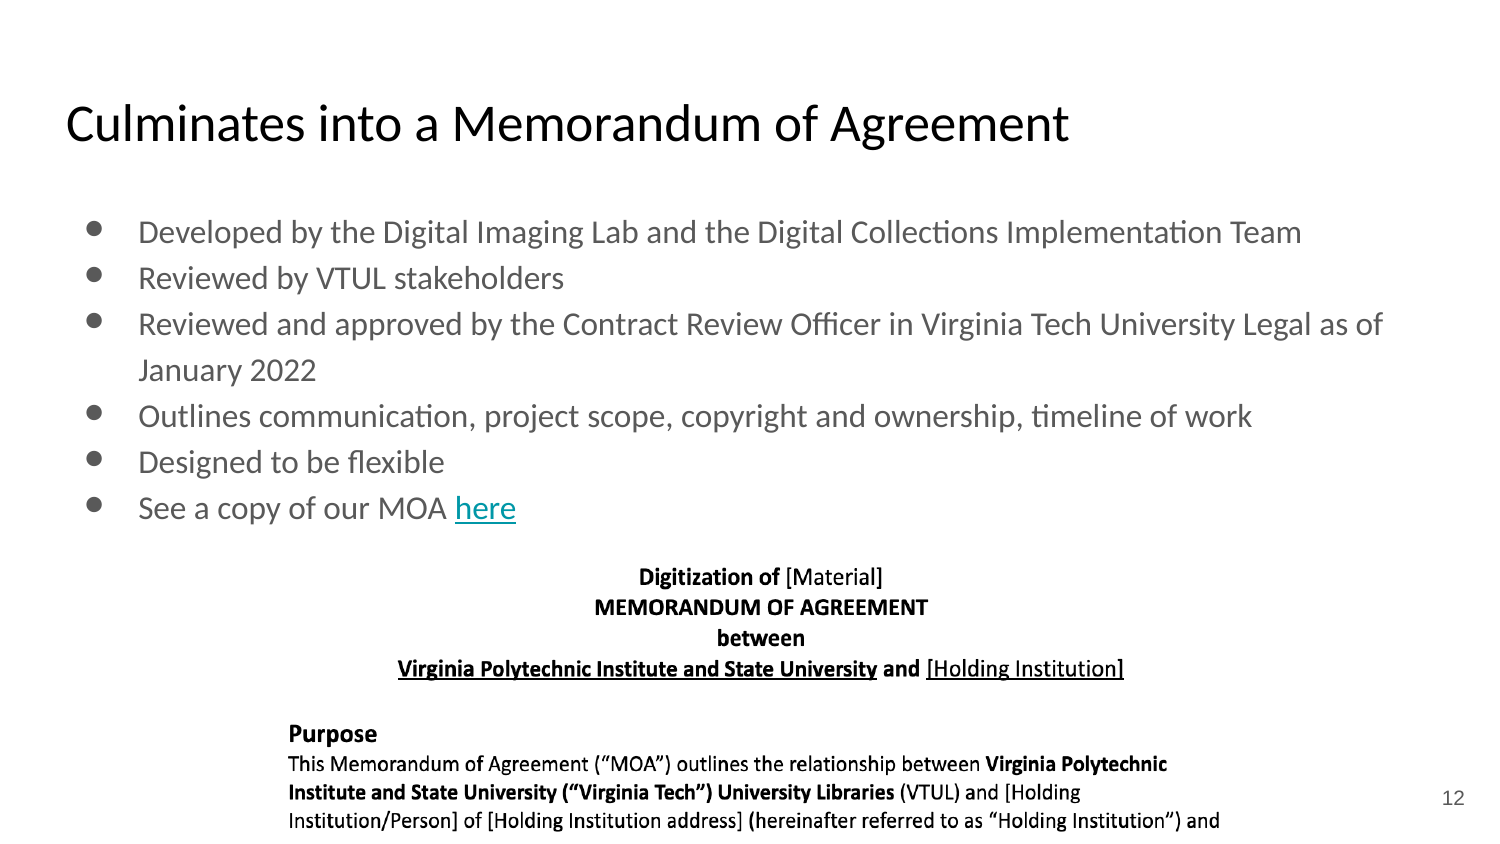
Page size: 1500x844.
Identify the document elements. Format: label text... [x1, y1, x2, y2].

title Culminates into a Memorandum of Agreement [51, 72, 1449, 167]
list Developed by the Digital Imaging Lab and the Digital Collections Implementation Team Reviewed by VTUL stakeholders Reviewed and approved by the Contract Review Officer in Virginia Tech University Legal as of January 2022 Outlines communication, project scope, copyright and ownership, timeline of work Designed to be flexible See a copy of our MOA here [51, 189, 1449, 546]
picture [255, 545, 1245, 839]
slide_number 12 [1389, 764, 1480, 830]
